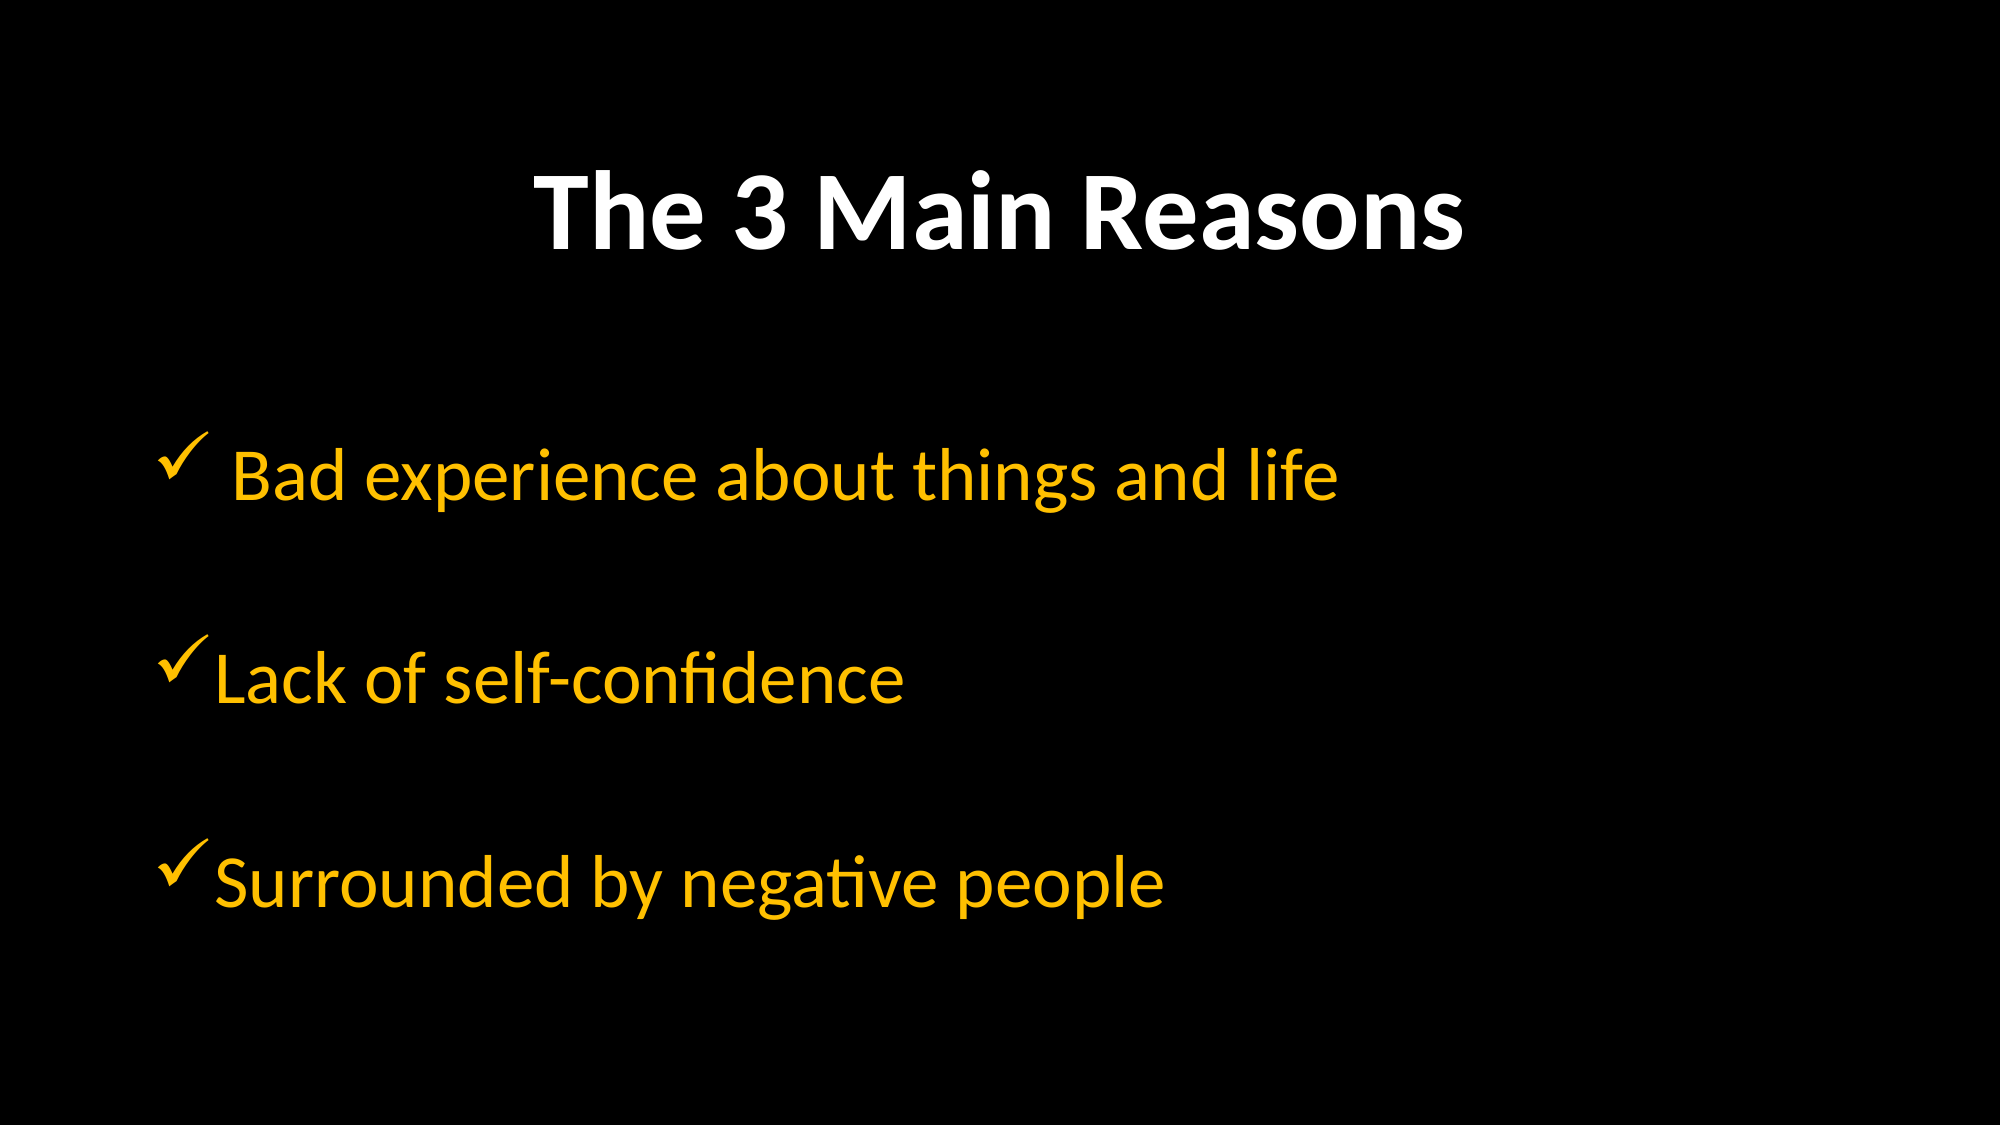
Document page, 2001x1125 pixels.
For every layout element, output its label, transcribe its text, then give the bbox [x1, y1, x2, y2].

title The 3 Main Reasons [137, 104, 1863, 322]
list Bad experience about things and life Lack of self-confidence Surrounded by negative people [137, 427, 1863, 1014]
